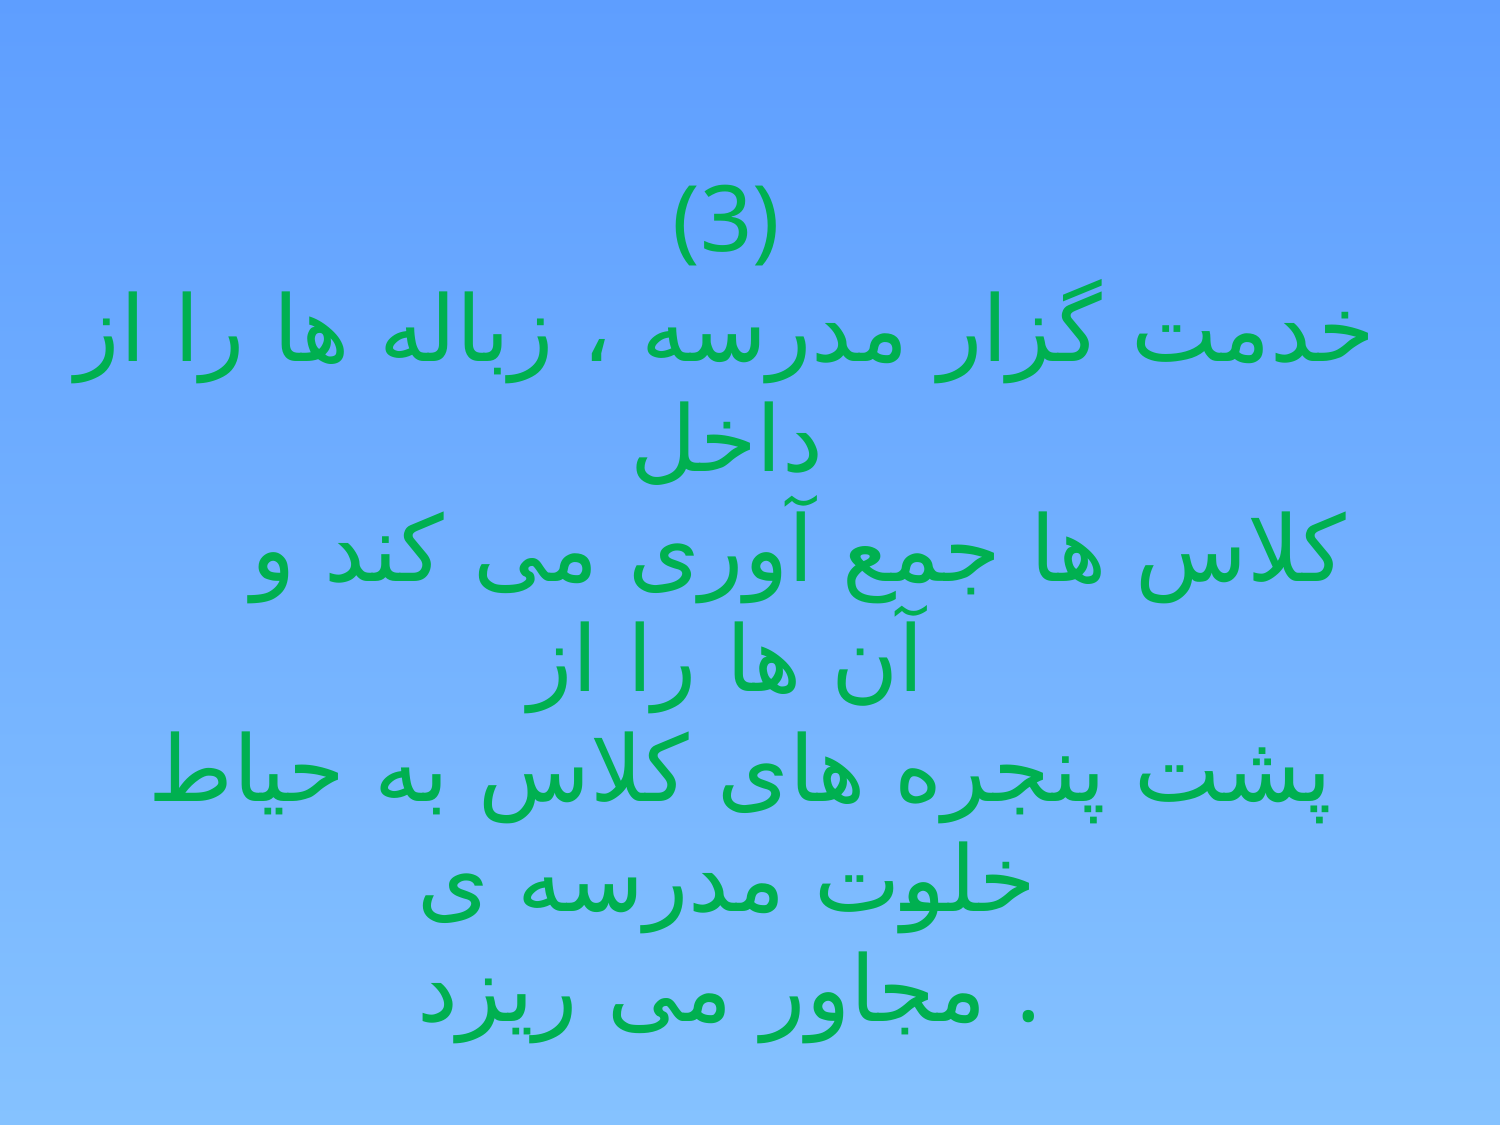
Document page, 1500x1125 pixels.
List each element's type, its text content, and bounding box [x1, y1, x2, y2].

text_box (3) خدمت گزار مدرسه ، زباله ها را از داخل کلاس ها جمع آوری می کند و آن ها را از پشت پنجره های کلاس به حیاط خلوت مدرسه ی مجاور می ریزد . آیا توانسته است مشکل بهداشت مدرسه را حل کند ؟ [46, 152, 1407, 1125]
